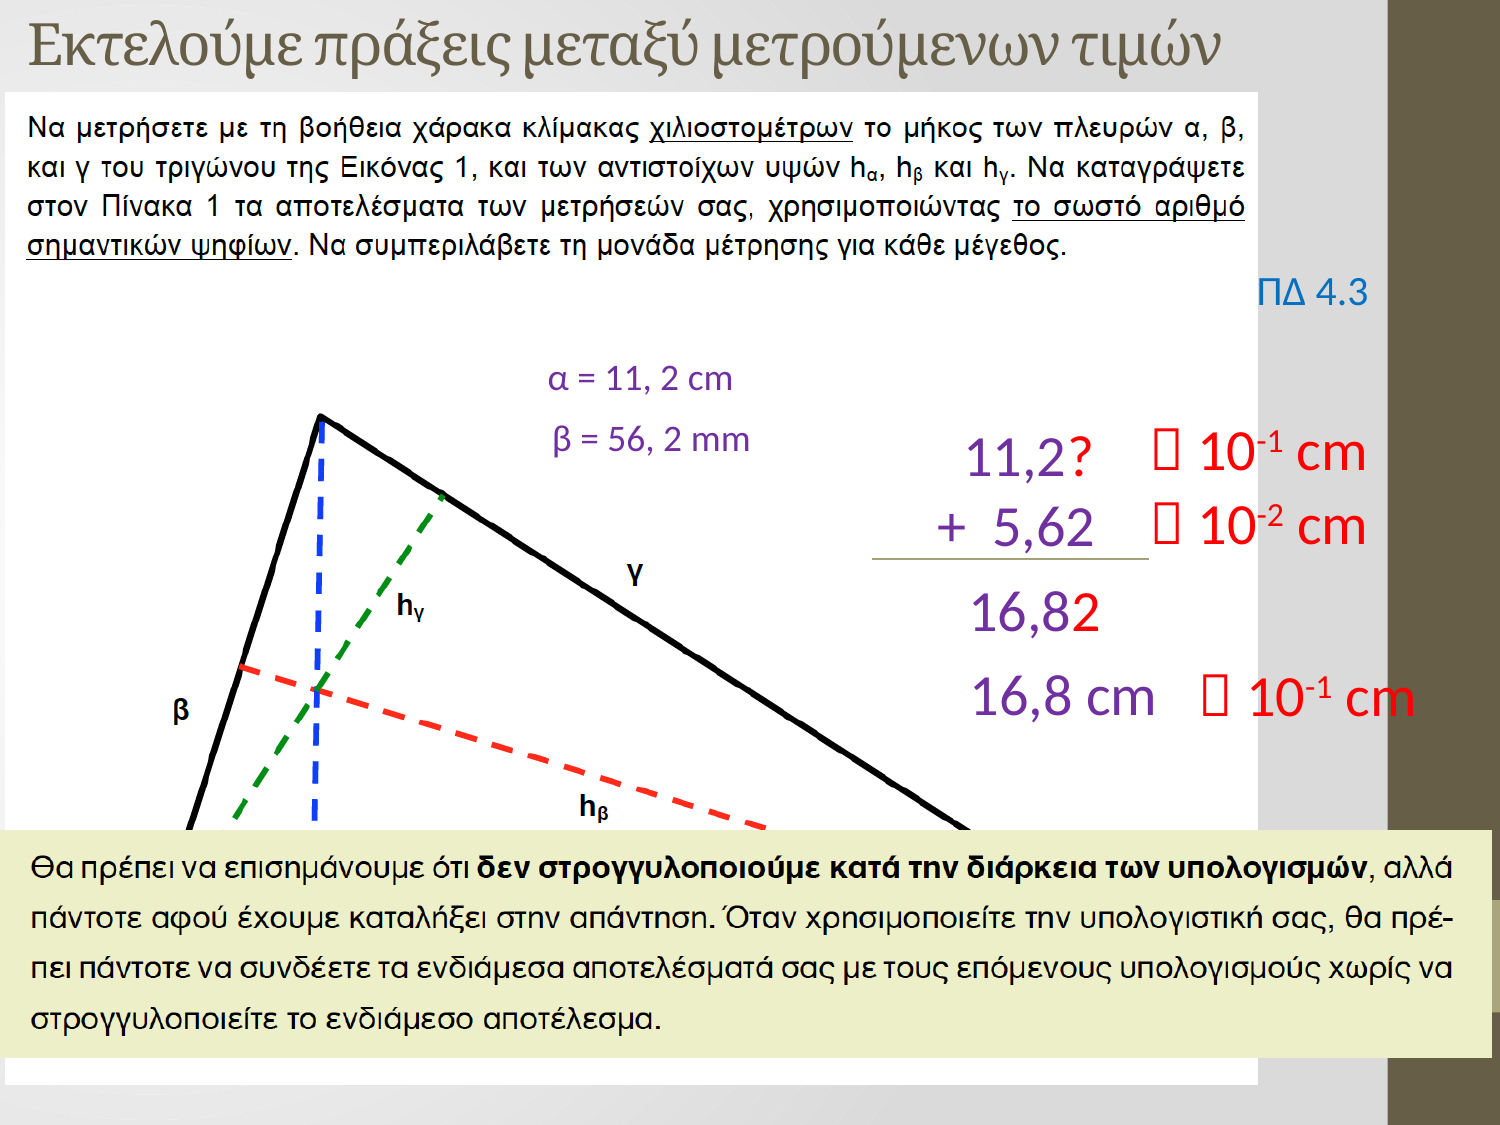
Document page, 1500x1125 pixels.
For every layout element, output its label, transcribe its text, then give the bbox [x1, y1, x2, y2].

picture [5, 1058, 1258, 1085]
text_box Εκτελούμε πράξεις μεταξύ μετρούμενων τιμών [5, 0, 1256, 88]
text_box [871, 558, 1150, 642]
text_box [530, 344, 773, 468]
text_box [0, 649, 1492, 1058]
picture [5, 92, 1258, 649]
text_box ΠΔ 4.3 [1269, 256, 1384, 321]
text_box  10-2 cm [1269, 490, 1410, 564]
text_box  10-1 cm [1269, 404, 1410, 490]
